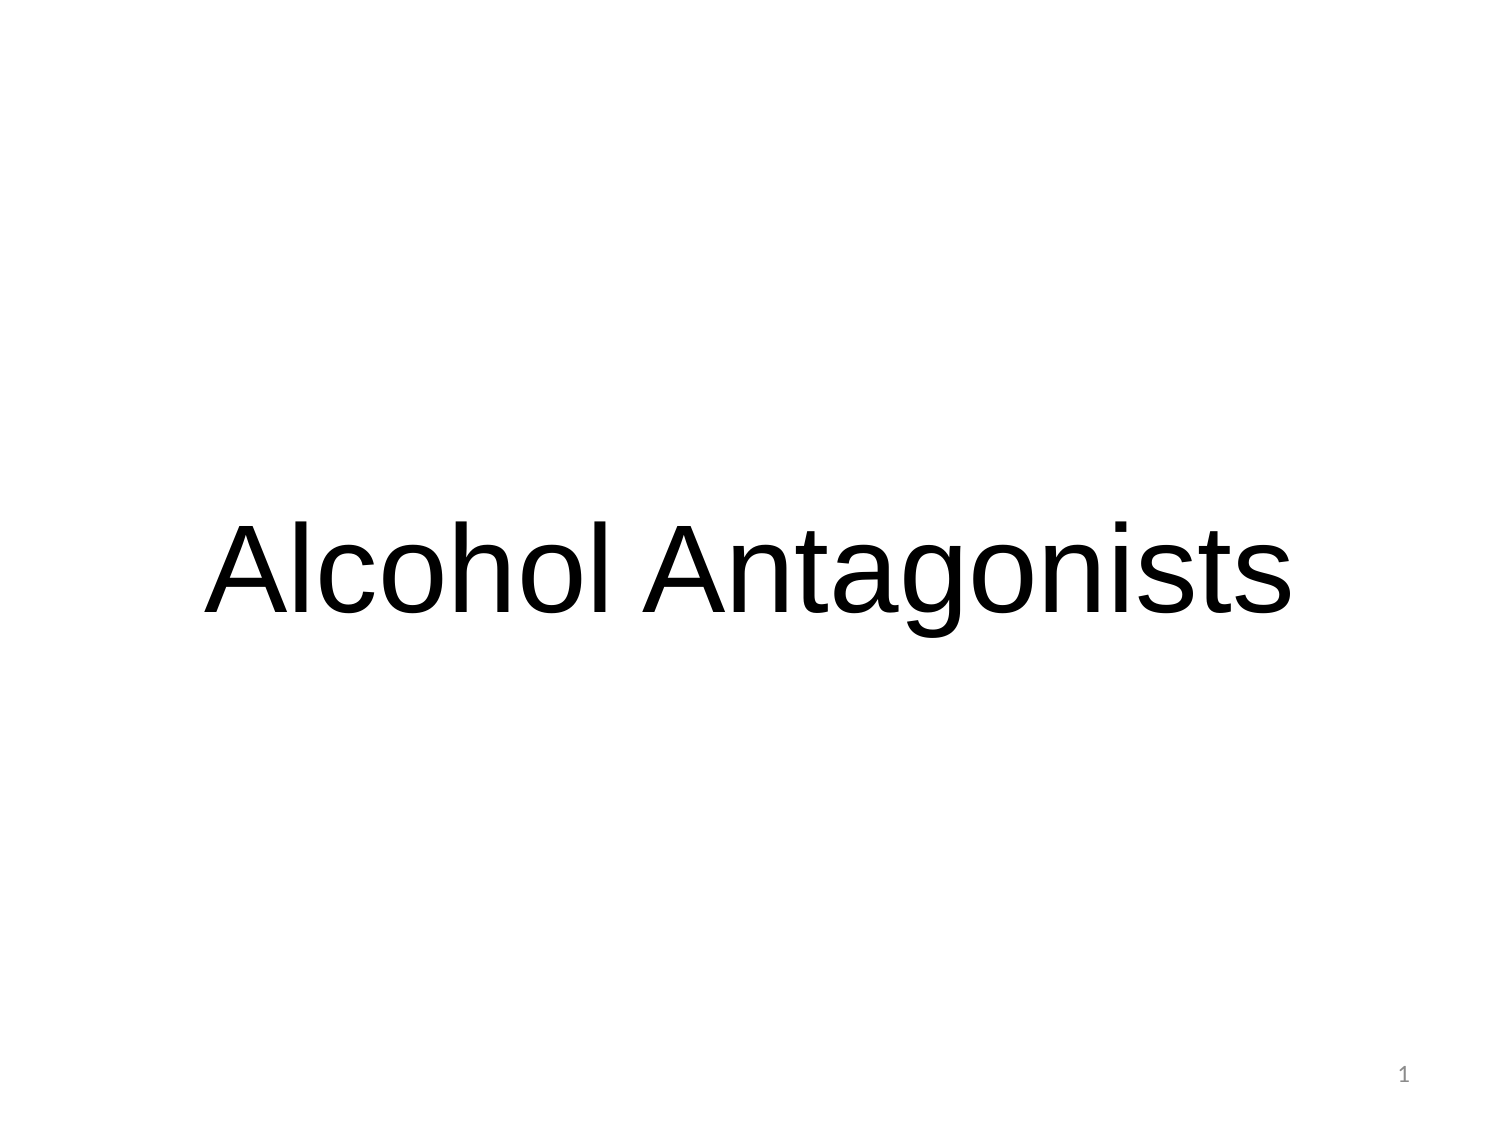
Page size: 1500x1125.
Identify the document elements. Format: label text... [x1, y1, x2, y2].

title Alcohol Antagonists [112, 441, 1388, 683]
slide_number 1 [1074, 1042, 1425, 1103]
